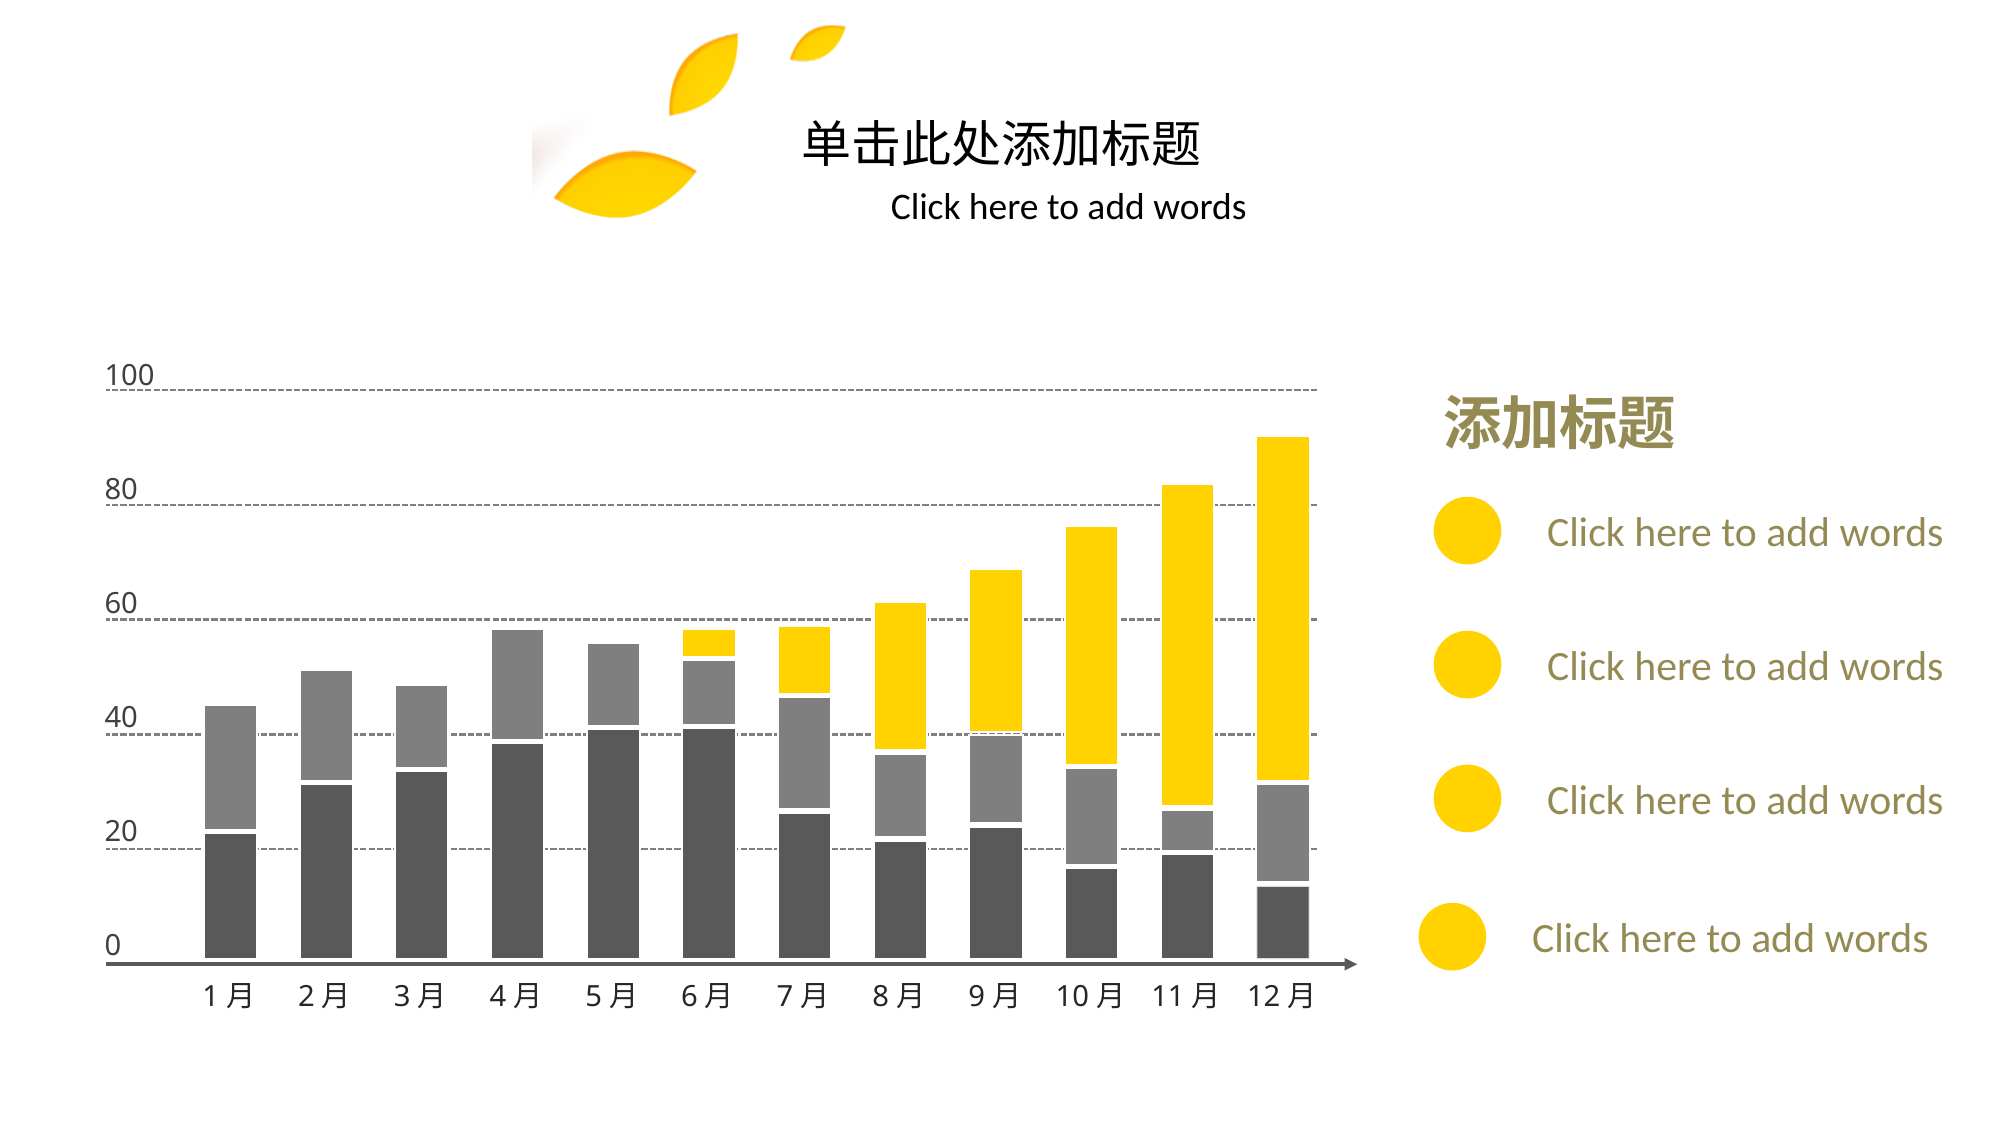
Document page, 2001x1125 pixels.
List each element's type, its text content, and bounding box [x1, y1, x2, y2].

text_box Click here to add words [1532, 631, 2000, 697]
picture [532, 0, 966, 239]
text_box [203, 435, 1310, 960]
text_box Click here to add words [1532, 765, 2000, 831]
text_box [1433, 630, 1502, 699]
text_box 添加标题 [1428, 379, 1872, 464]
text_box Click here to add words [1517, 903, 2000, 969]
text_box Click here to add words [966, 174, 1472, 235]
text_box Click here to add words [1532, 497, 2000, 563]
text_box [1418, 902, 1487, 971]
text_box 单击此处添加标题 [966, 104, 1382, 174]
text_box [89, 348, 1358, 1020]
text_box [1433, 496, 1502, 565]
text_box [1433, 764, 1502, 833]
